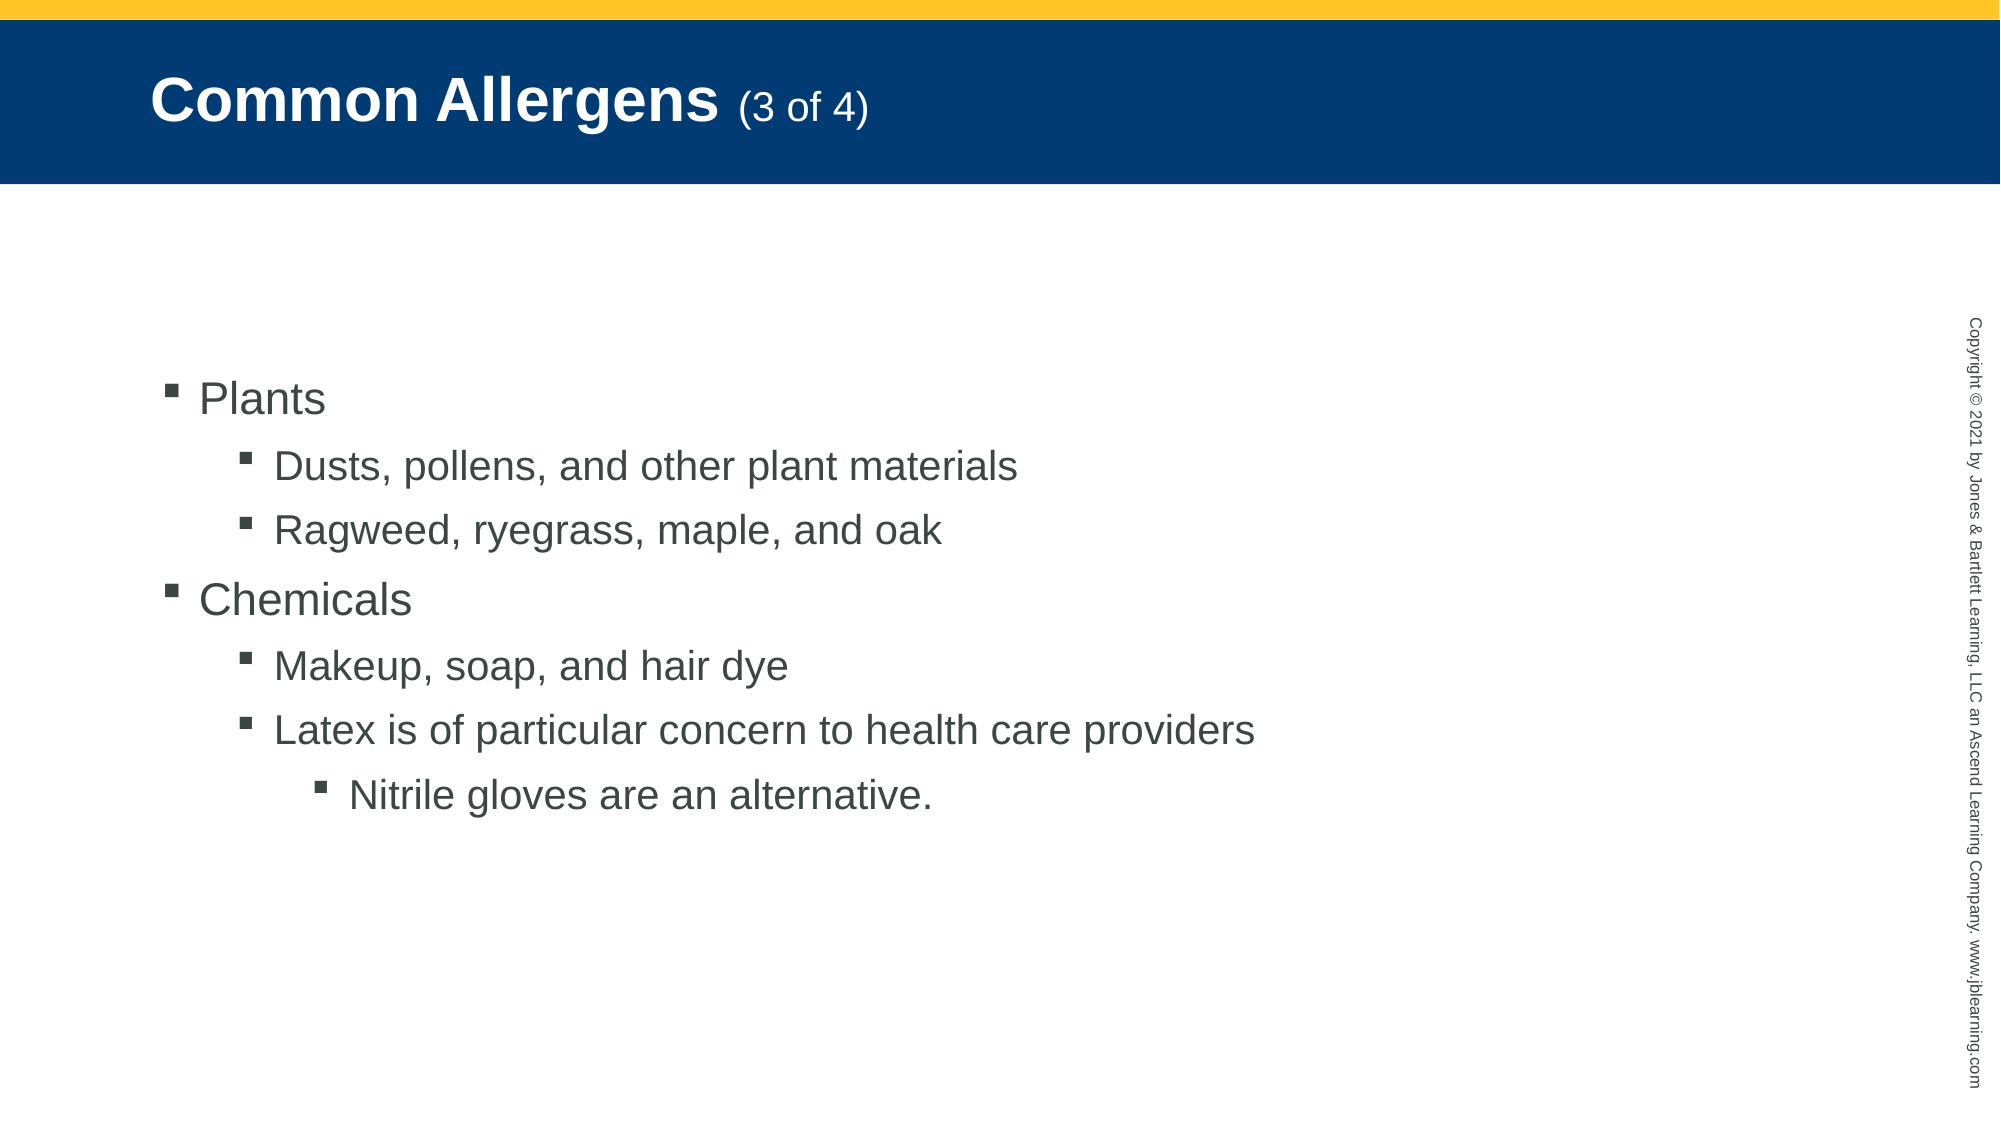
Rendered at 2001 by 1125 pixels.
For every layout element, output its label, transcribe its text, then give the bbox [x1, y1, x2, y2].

title Common Allergens (3 of 4) [0, 19, 2000, 185]
list Plants Dusts, pollens, and other plant materials Ragweed, ryegrass, maple, and oak Chemicals Makeup, soap, and hair dye Latex is of particular concern to health care providers Nitrile gloves are an alternative. [146, 361, 1859, 1016]
